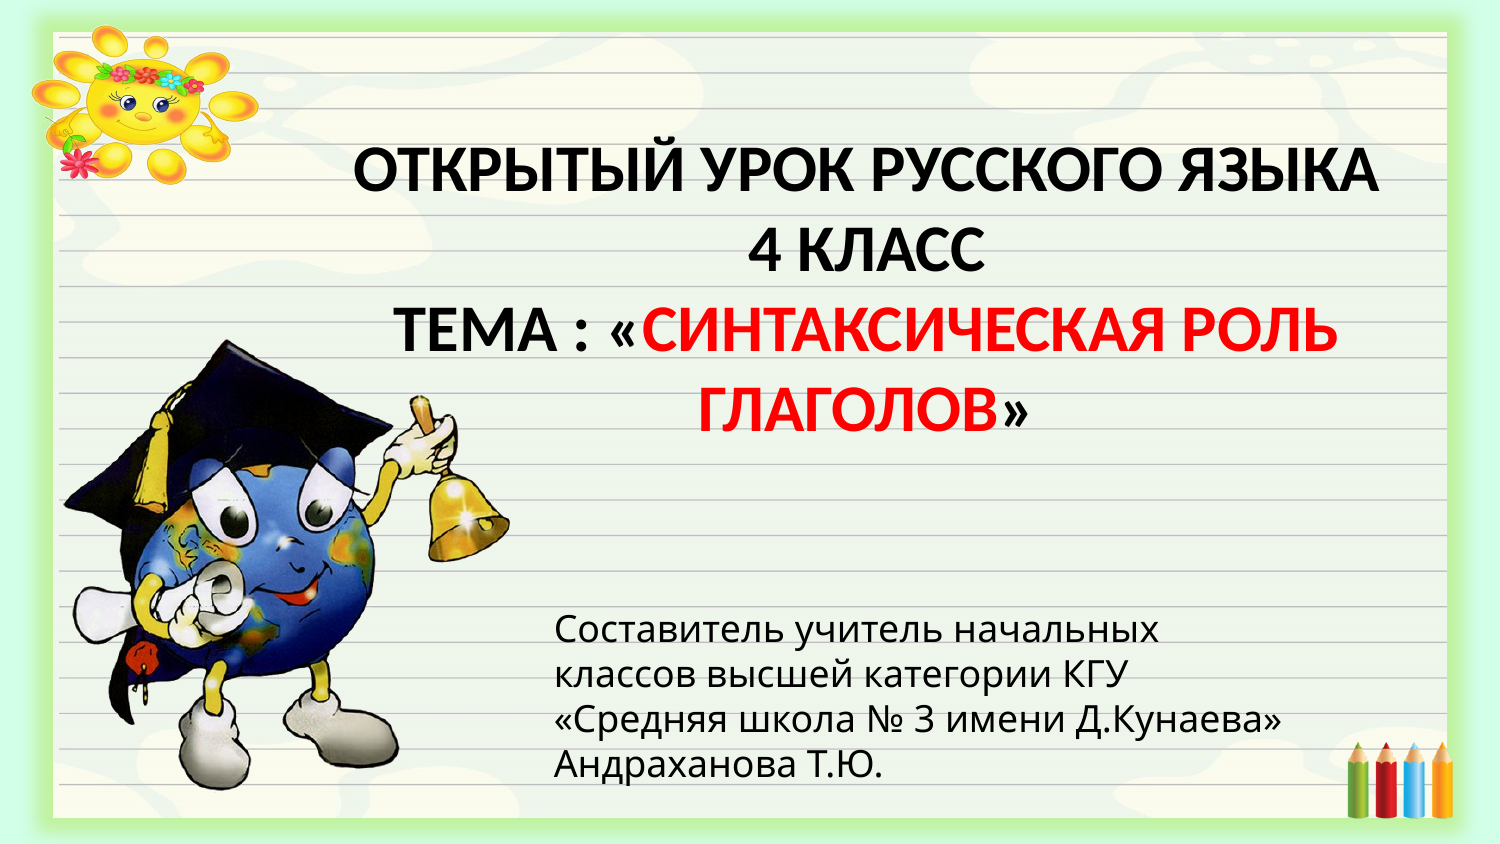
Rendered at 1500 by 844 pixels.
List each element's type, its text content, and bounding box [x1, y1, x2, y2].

text_box Составитель учитель начальных классов высшей категории КГУ «Средняя школа № 3 имени Д.Кунаева» Андраханова Т.Ю. [544, 597, 1301, 793]
text_box ОТКРЫТЫЙ УРОК РУССКОГО ЯЗЫКА 4 КЛАСС ТЕМА : «СИНТАКСИЧЕСКАЯ РОЛЬ ГЛАГОЛОВ» [281, 117, 1453, 452]
picture [0, 23, 1459, 844]
